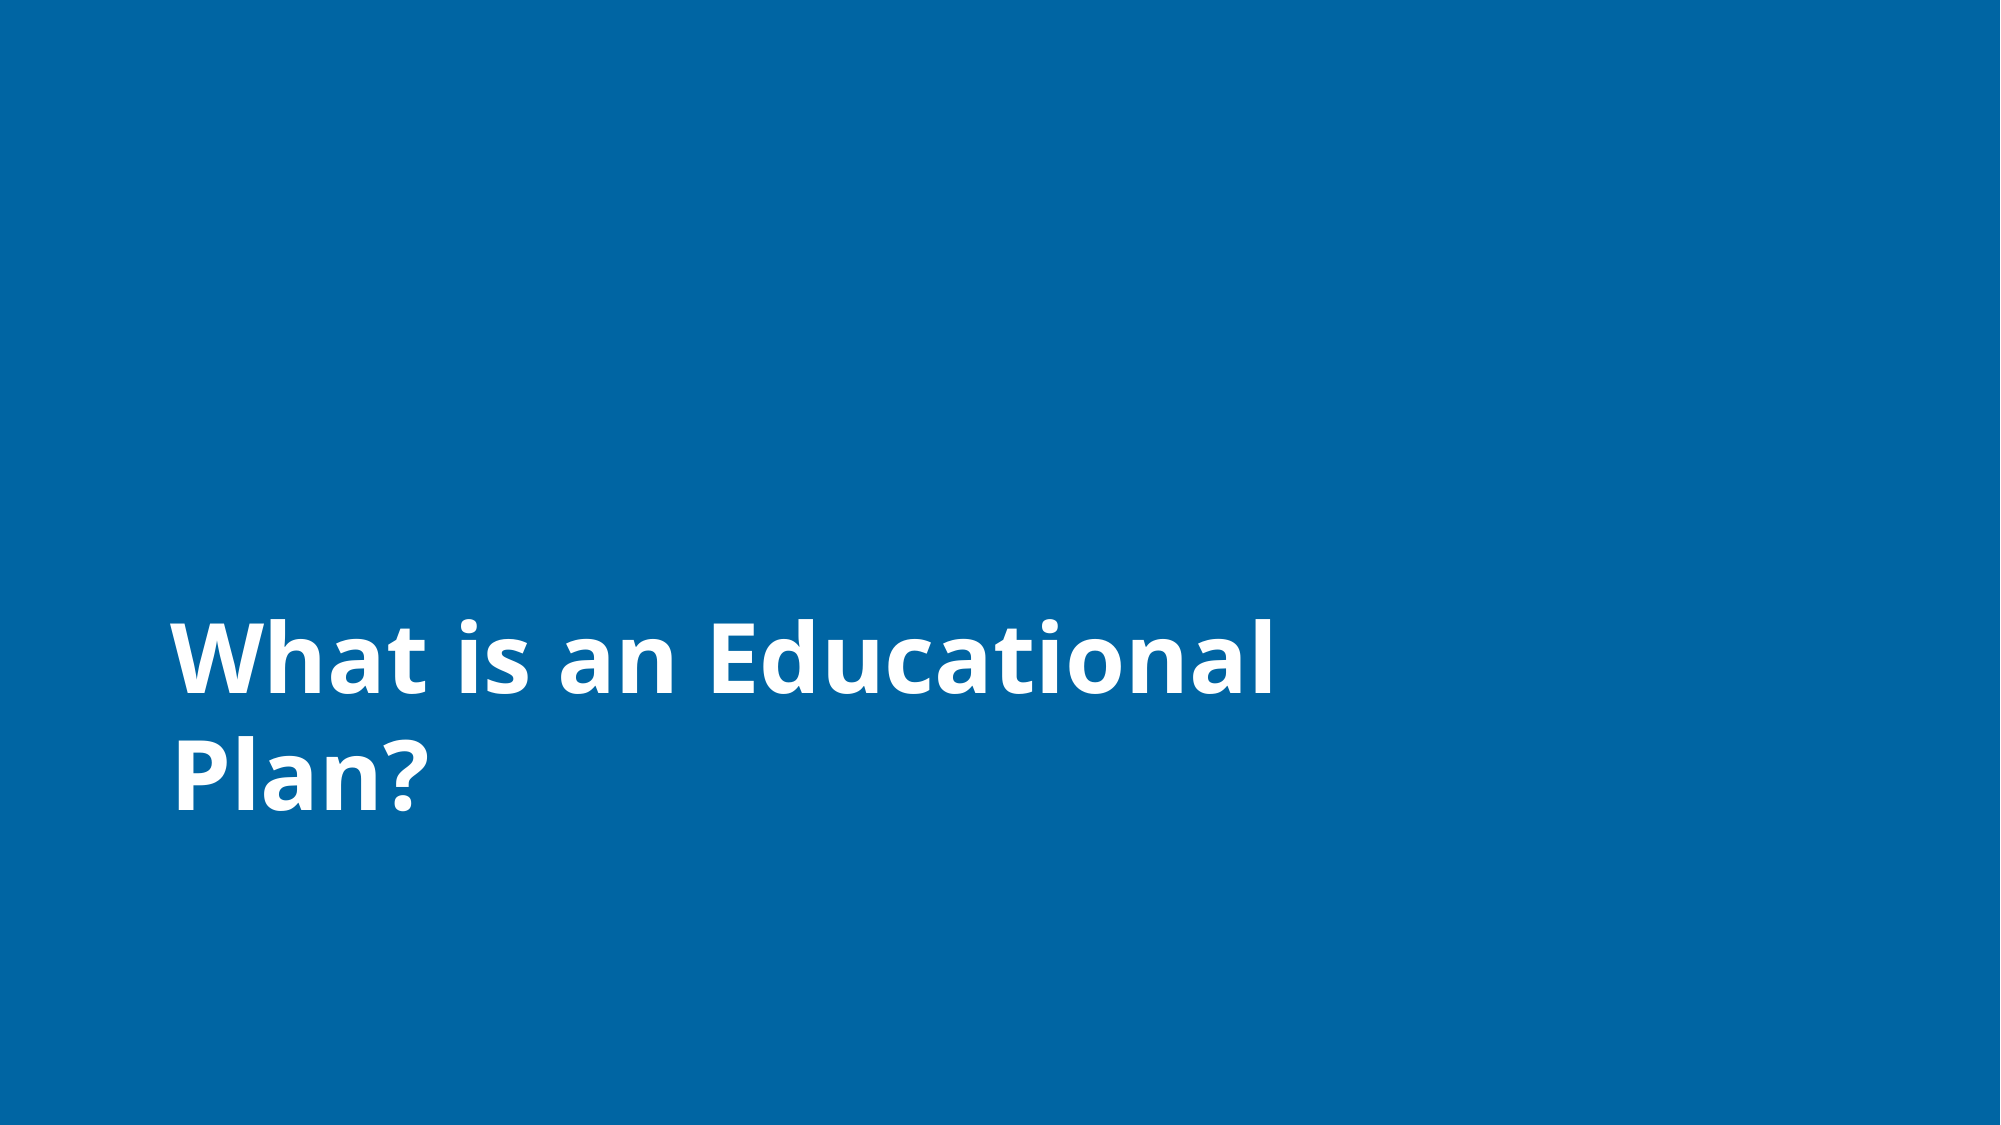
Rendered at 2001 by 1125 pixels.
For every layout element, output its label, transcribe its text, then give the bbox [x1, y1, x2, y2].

title What is an Educational Plan? [150, 596, 1424, 850]
